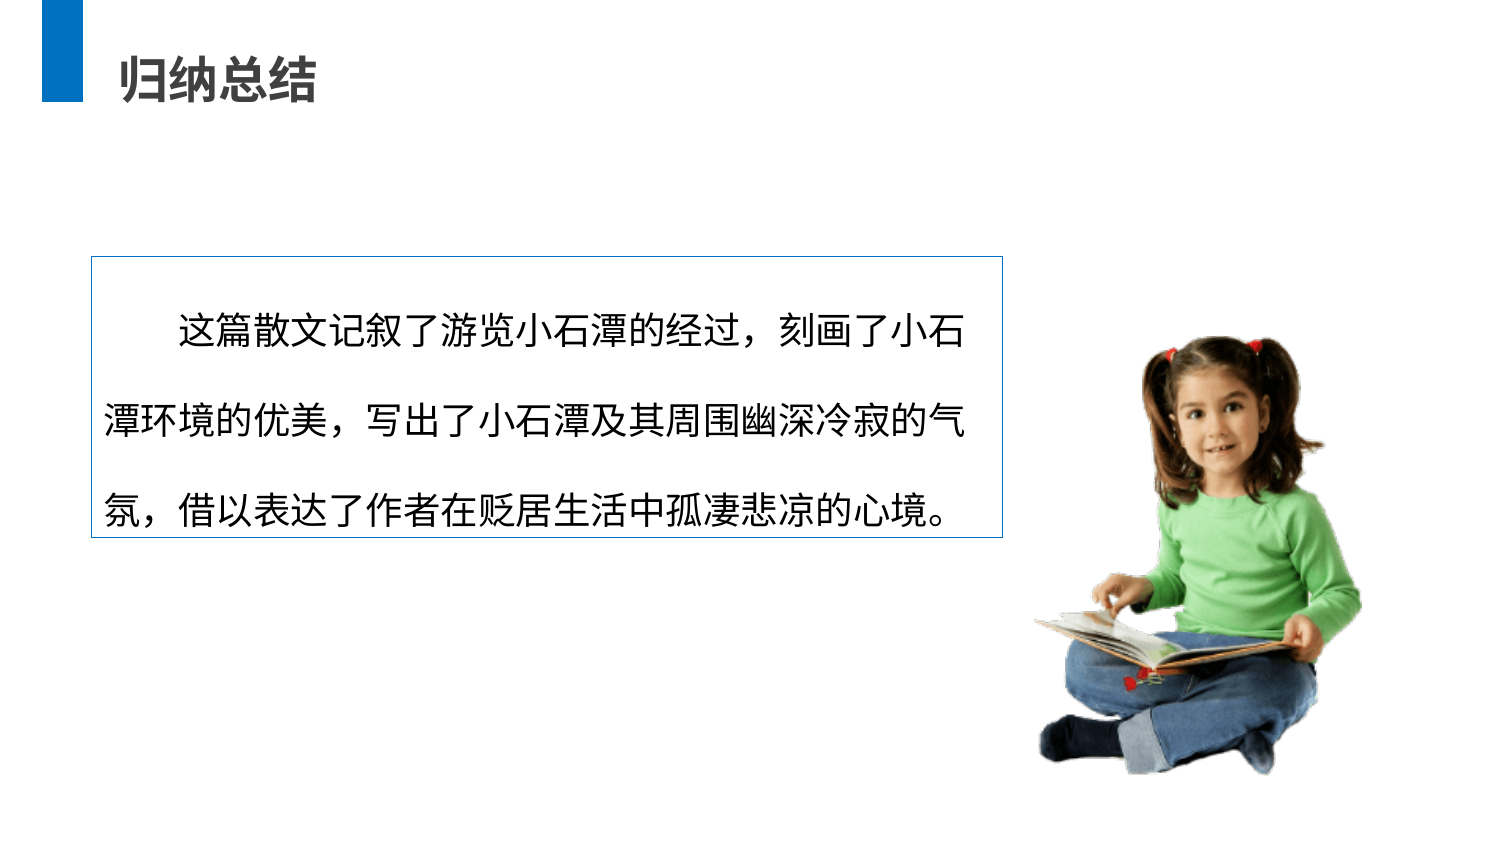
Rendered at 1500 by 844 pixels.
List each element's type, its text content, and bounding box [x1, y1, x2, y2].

text_box [42, 0, 83, 102]
picture [1033, 335, 1362, 777]
text_box 这篇散文记叙了游览小石潭的经过，刻画了小石潭环境的优美，写出了小石潭及其周围幽深冷寂的气氛，借以表达了作者在贬居生活中孤凄悲凉的心境。 [91, 256, 1003, 538]
text_box 归纳总结 [107, 42, 485, 114]
